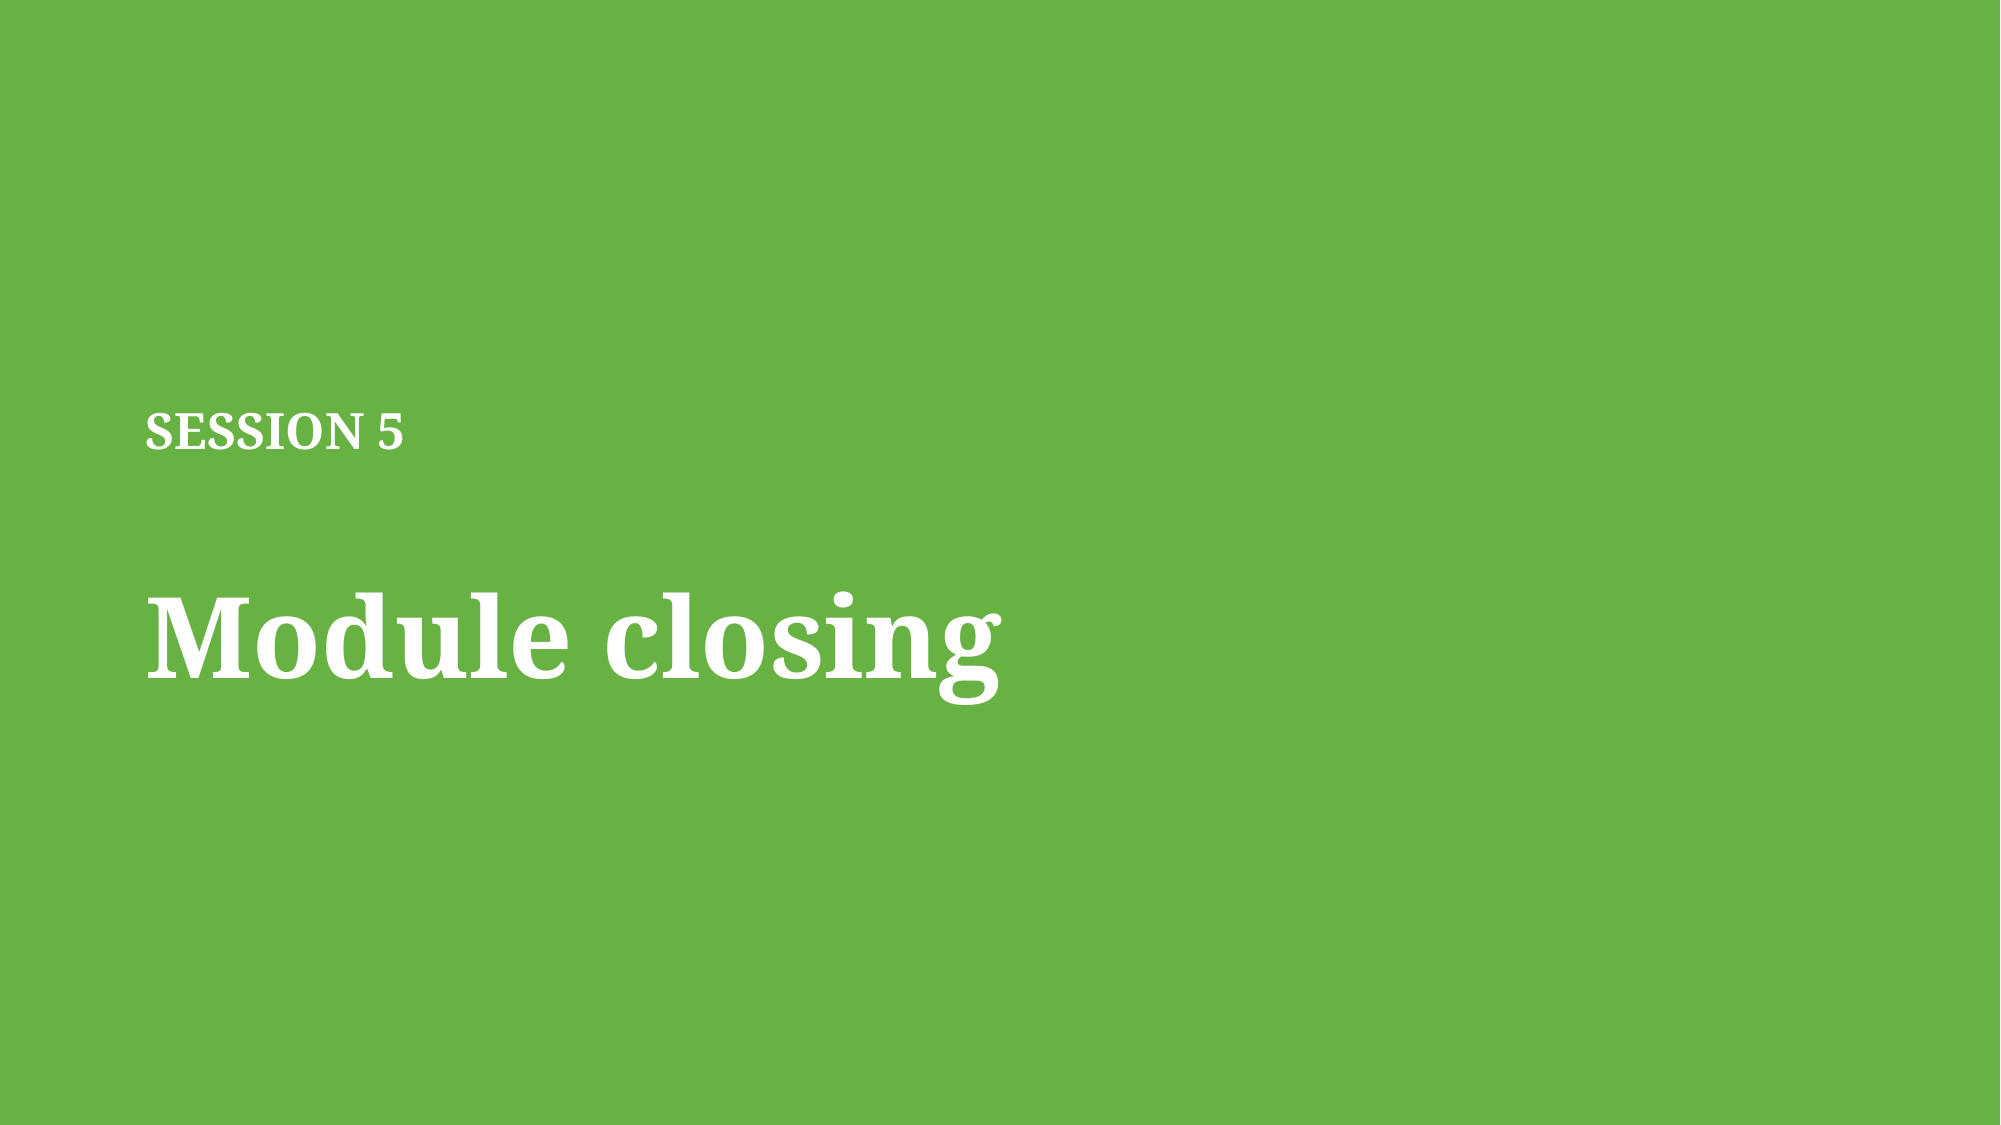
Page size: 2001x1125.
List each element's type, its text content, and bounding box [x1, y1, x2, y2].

title SESSION 5 Module closing [130, 508, 1779, 601]
